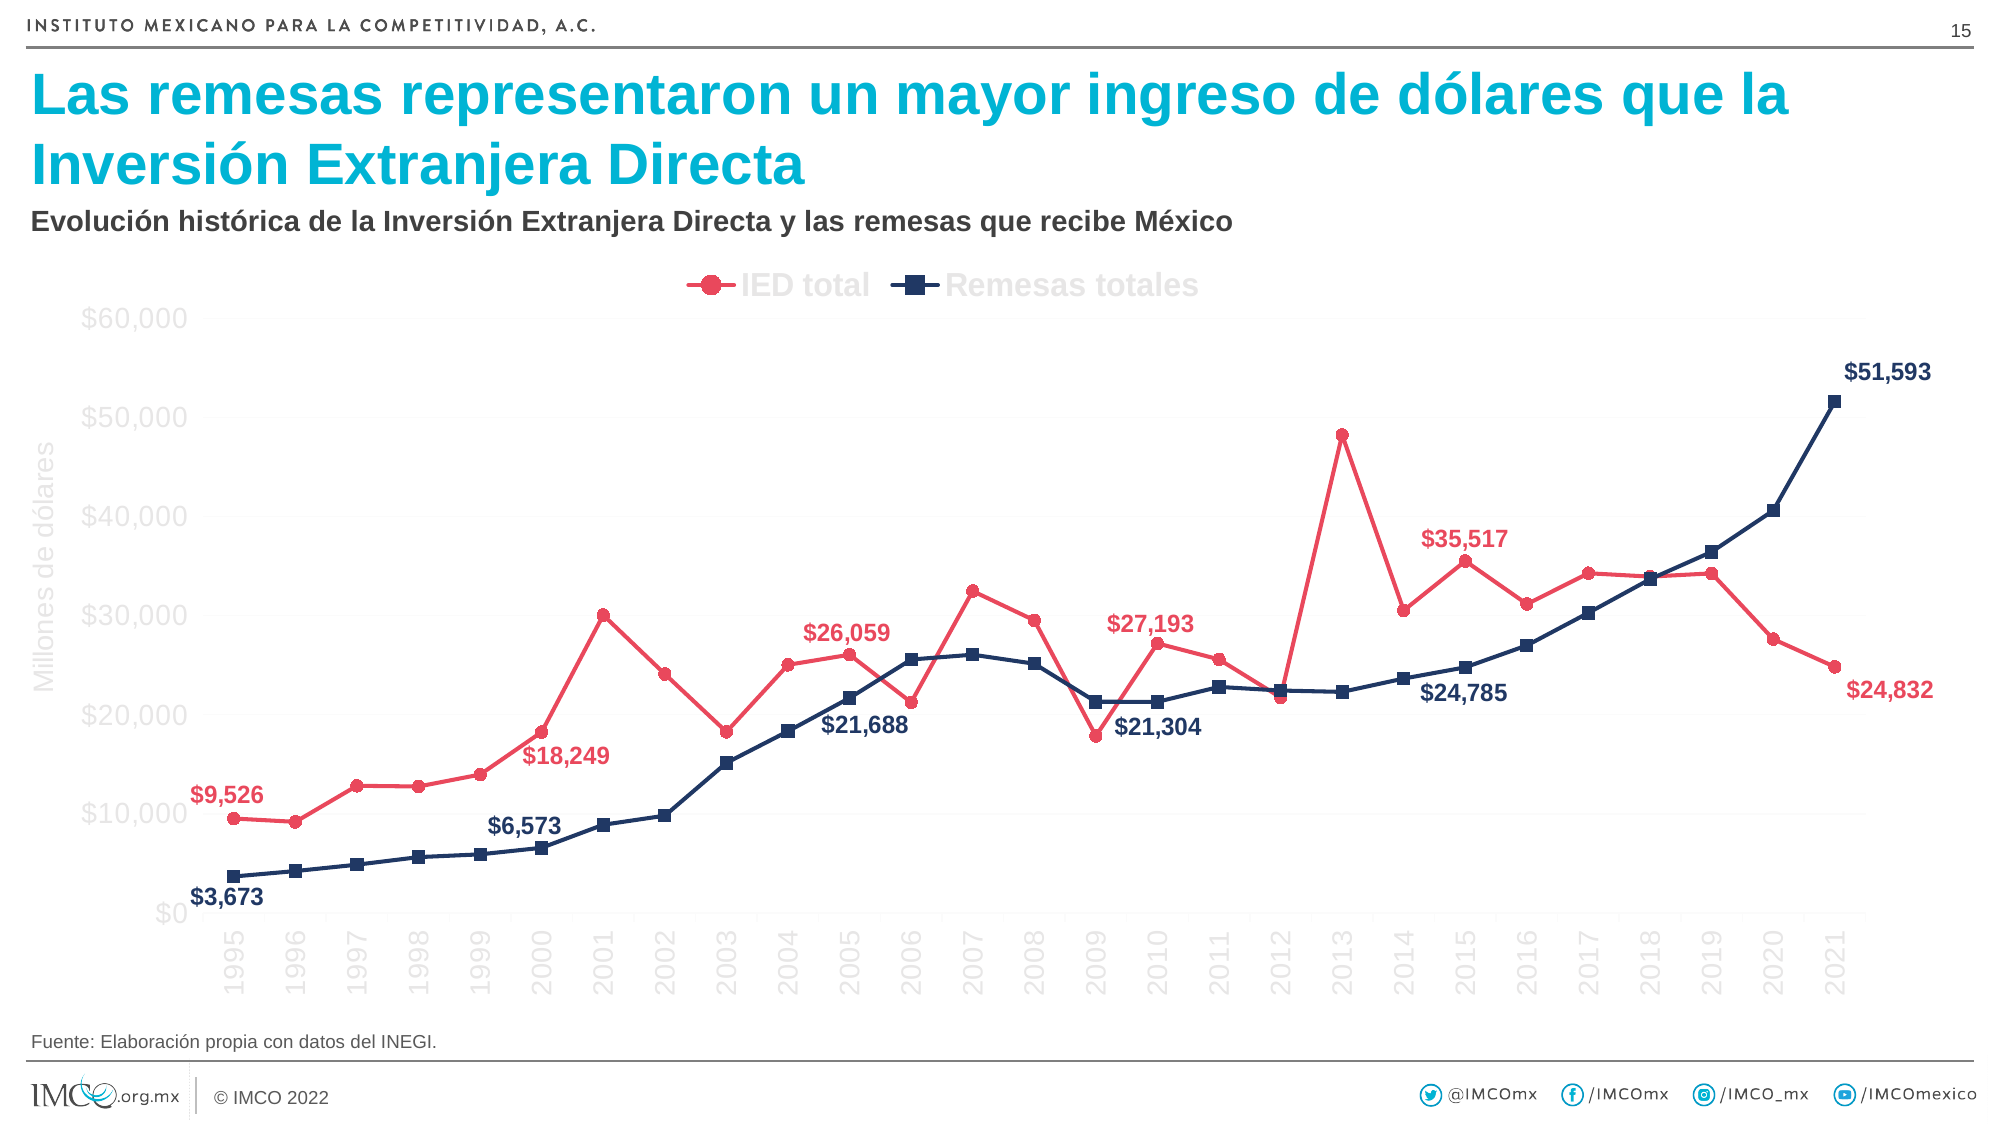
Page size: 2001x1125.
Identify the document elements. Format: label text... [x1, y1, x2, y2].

list Fuente: Elaboración propia con datos del INEGI. [15, 1018, 1965, 1060]
picture [1406, 1055, 1988, 1125]
chart [18, 249, 1935, 1037]
slide_number 14 [1536, 10, 1987, 71]
picture [19, 1060, 190, 1120]
title Las remesas representaron un mayor ingreso de dólares que la Inversión Extranjera Directa [16, 50, 1916, 204]
text_box Evolución histórica de la Inversión Extranjera Directa y las remesas que recibe México [15, 195, 1872, 245]
picture [20, 10, 602, 42]
